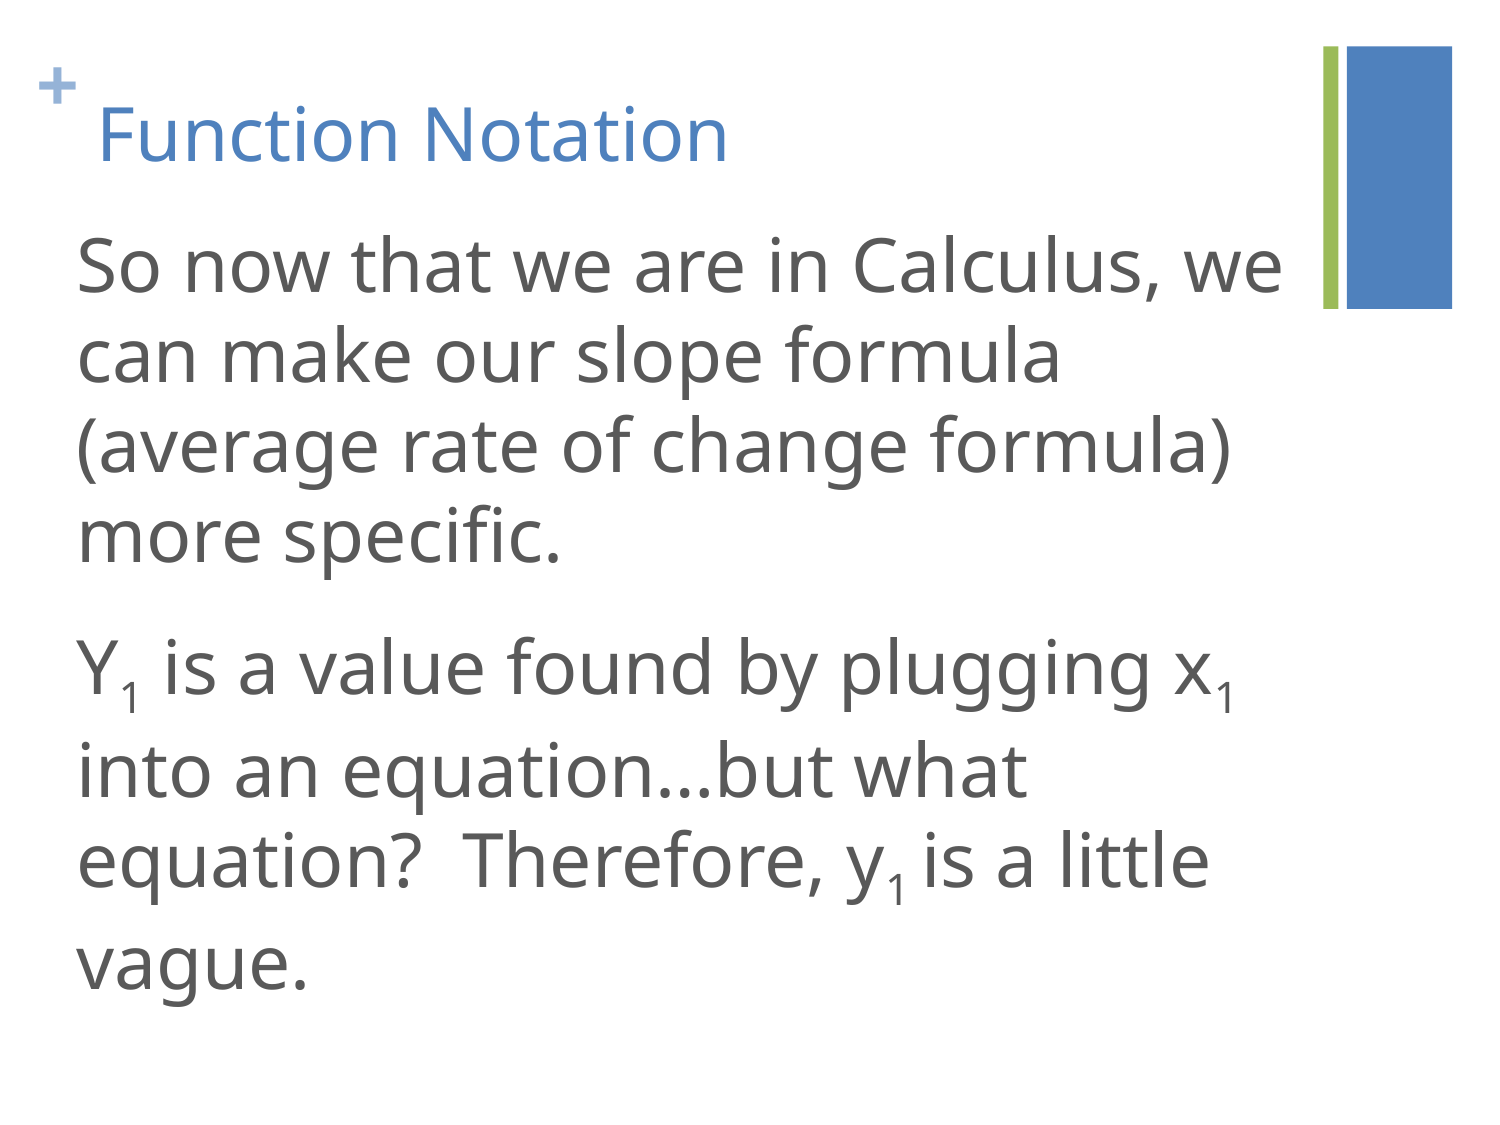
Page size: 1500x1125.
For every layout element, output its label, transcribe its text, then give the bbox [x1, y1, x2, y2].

list So now that we are in Calculus, we can make our slope formula (average rate of change formula) more specific. Y1 is a value found by plugging x1 into an equation…but what equation? Therefore, y1 is a little vague. [60, 210, 1301, 891]
title Function Notation [81, 79, 1322, 263]
